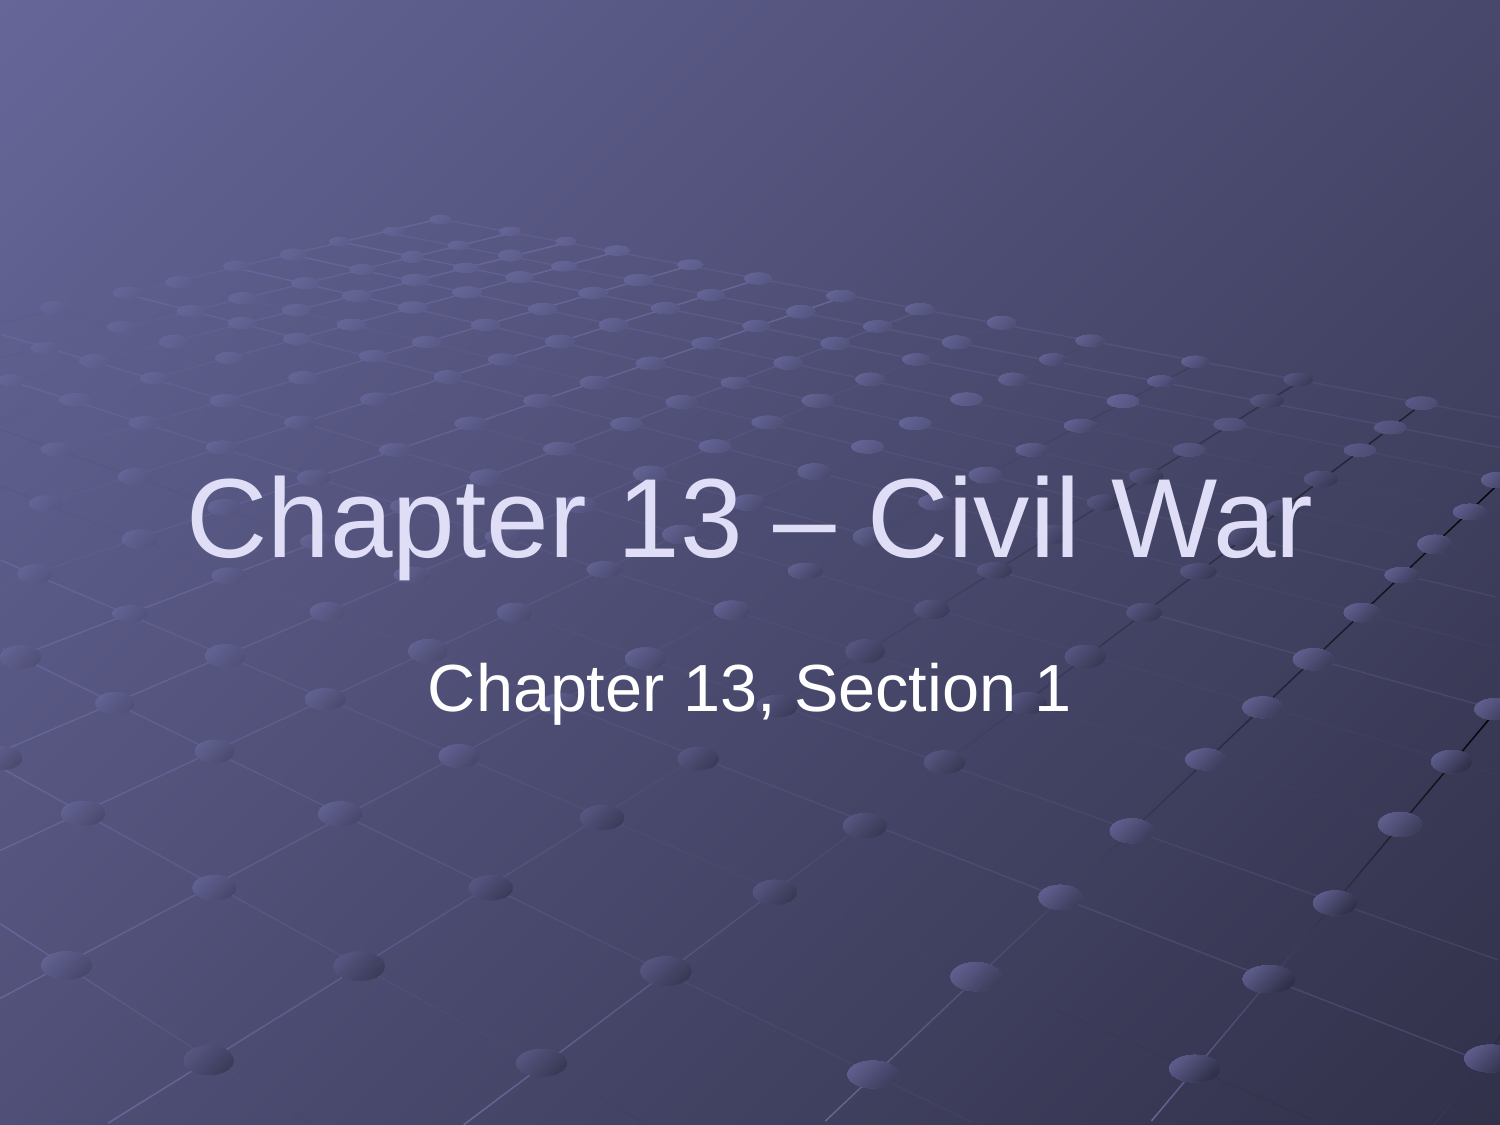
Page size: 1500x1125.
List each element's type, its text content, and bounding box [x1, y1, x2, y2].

subtitle Chapter 13, Section 1 [224, 637, 1276, 926]
title Chapter 13 – Civil War [112, 302, 1388, 588]
